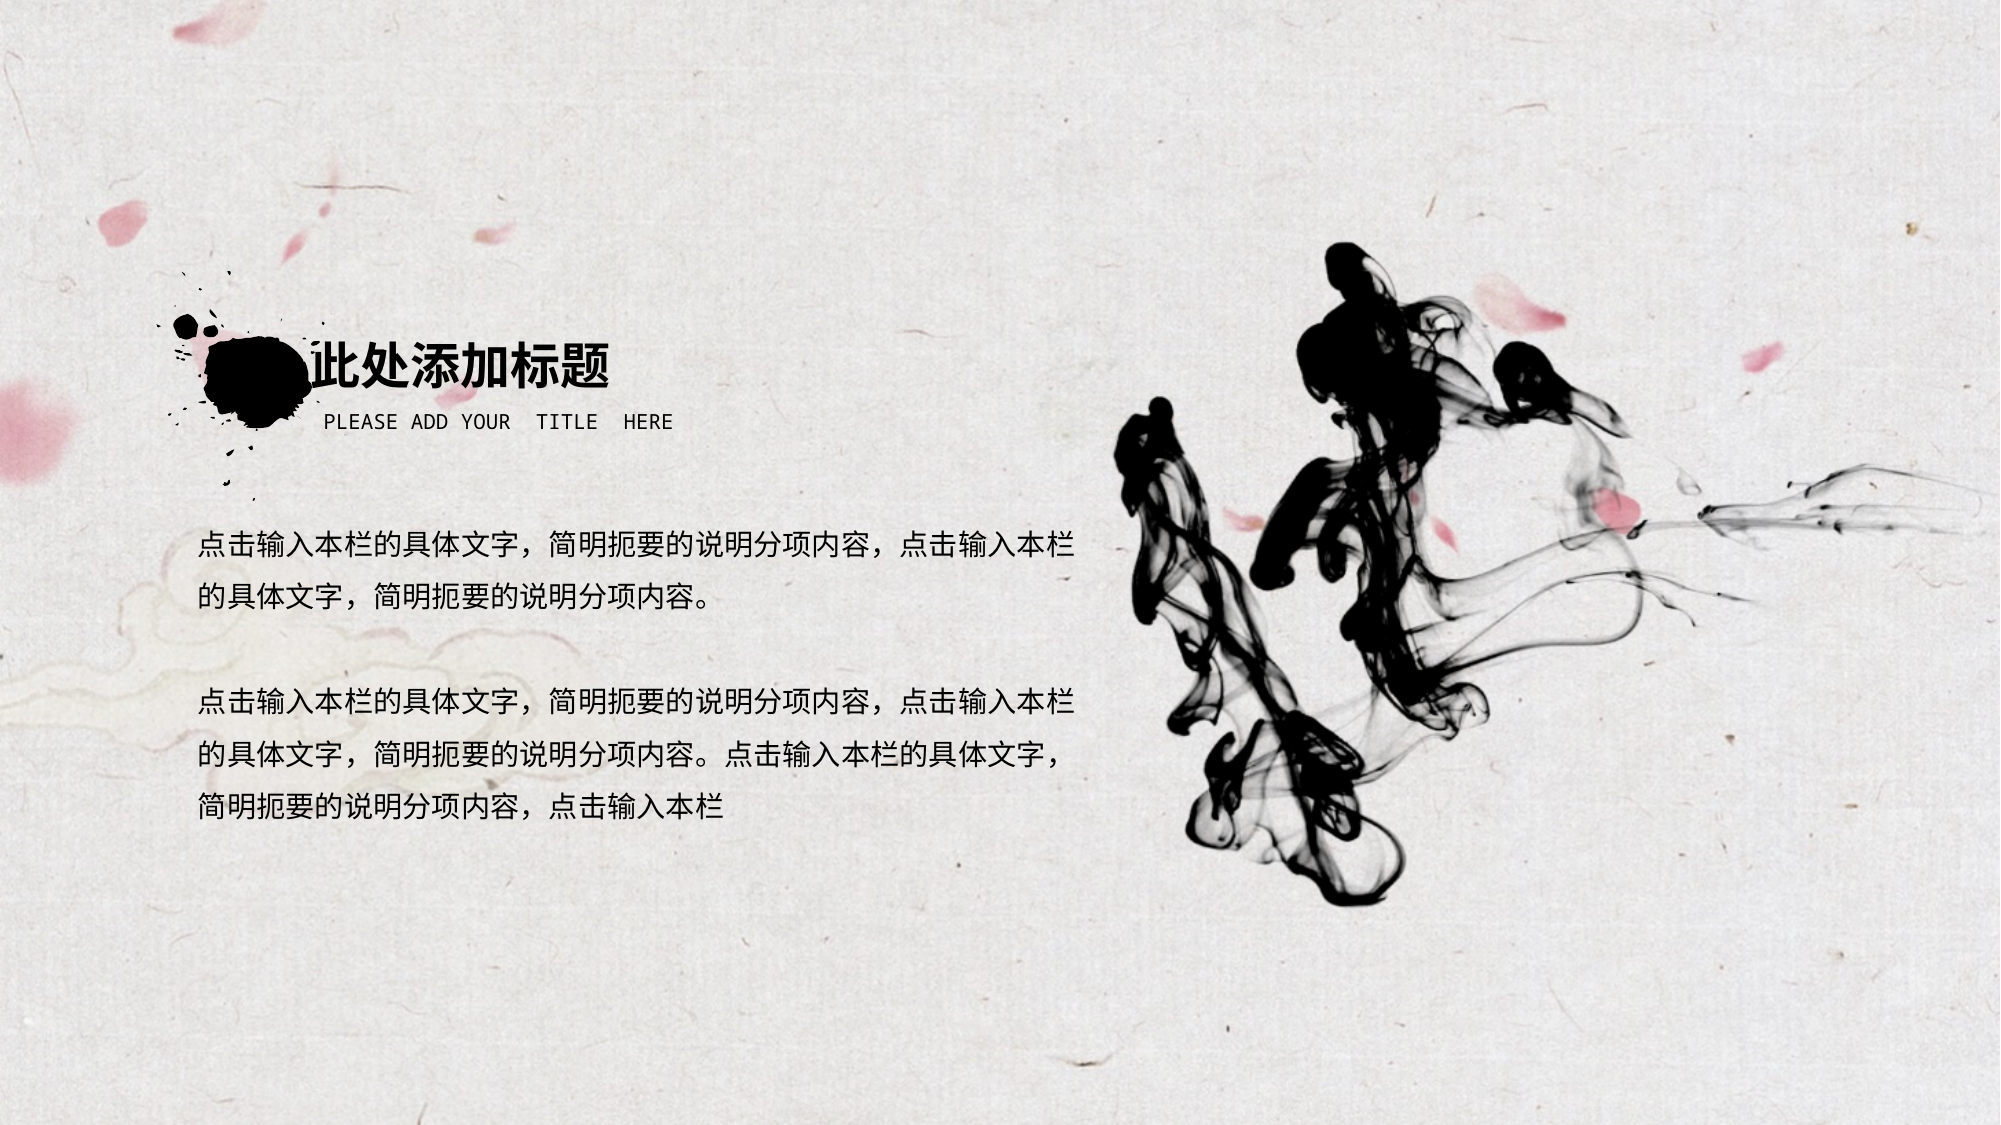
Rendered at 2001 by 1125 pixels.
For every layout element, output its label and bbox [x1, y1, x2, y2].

picture [0, 0, 2001, 1125]
text_box [155, 271, 800, 502]
